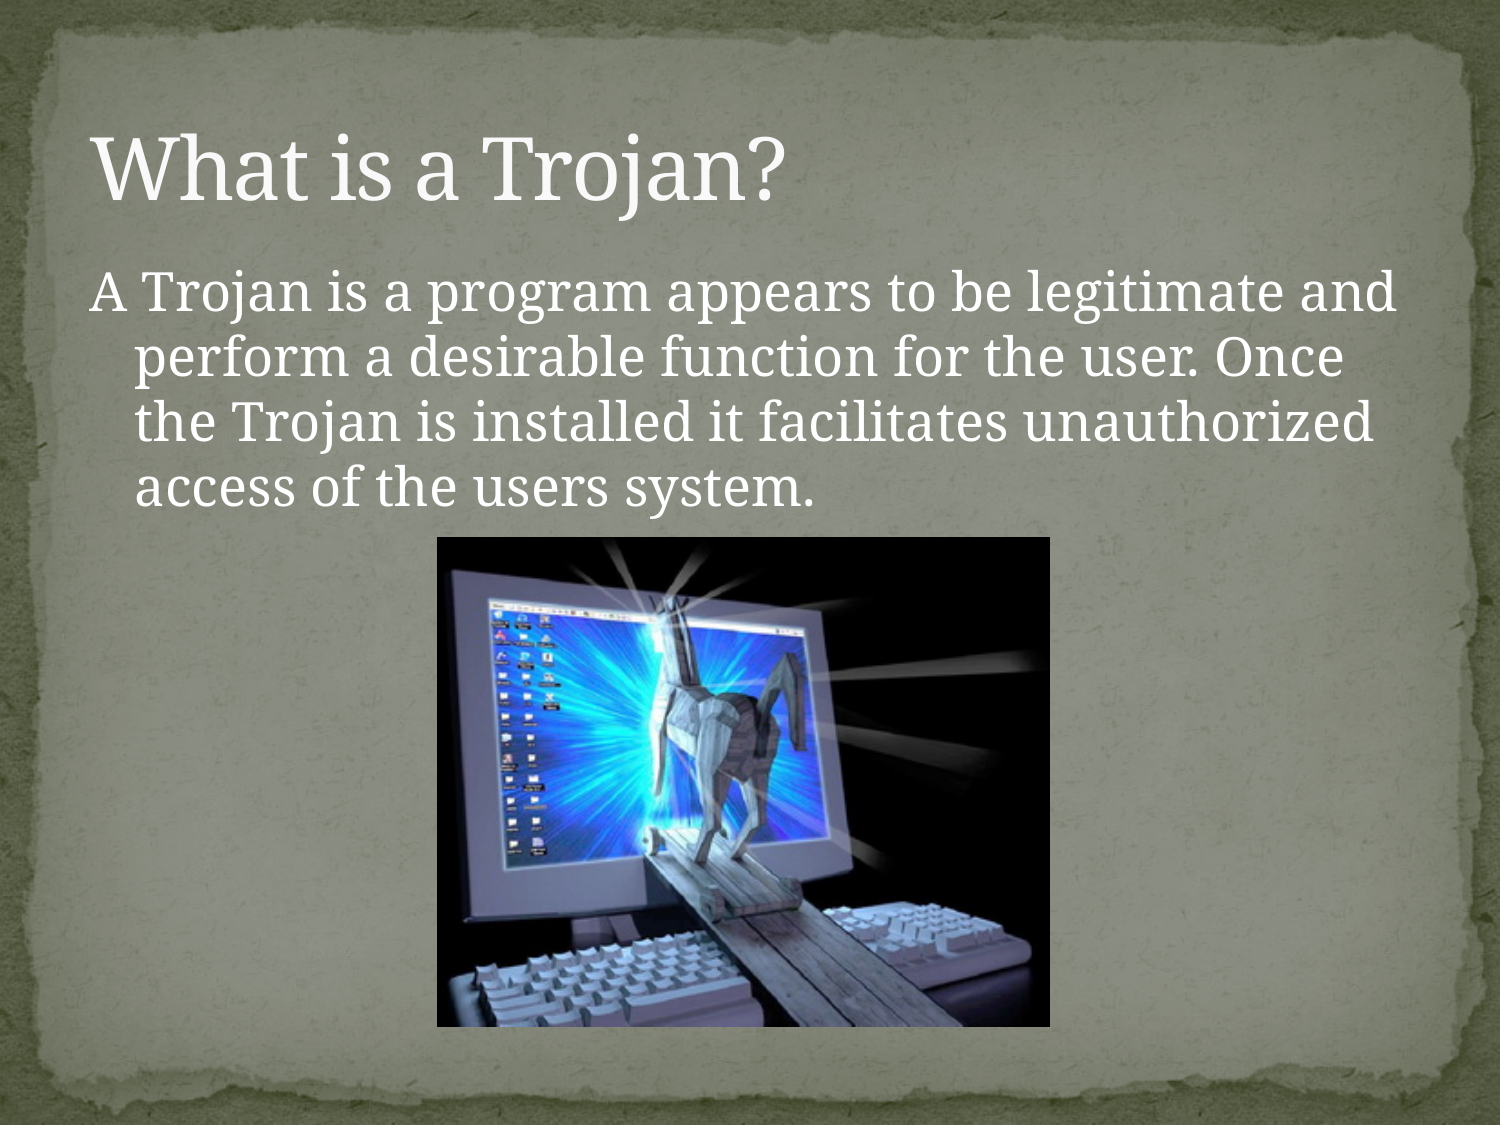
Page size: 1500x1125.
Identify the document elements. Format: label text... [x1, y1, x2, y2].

picture [437, 537, 1051, 1027]
list A Trojan is a program appears to be legitimate and perform a desirable function for the user. Once the Trojan is installed it facilitates unauthorized access of the users system. [75, 249, 1425, 1000]
title What is a Trojan? [74, 24, 1425, 225]
